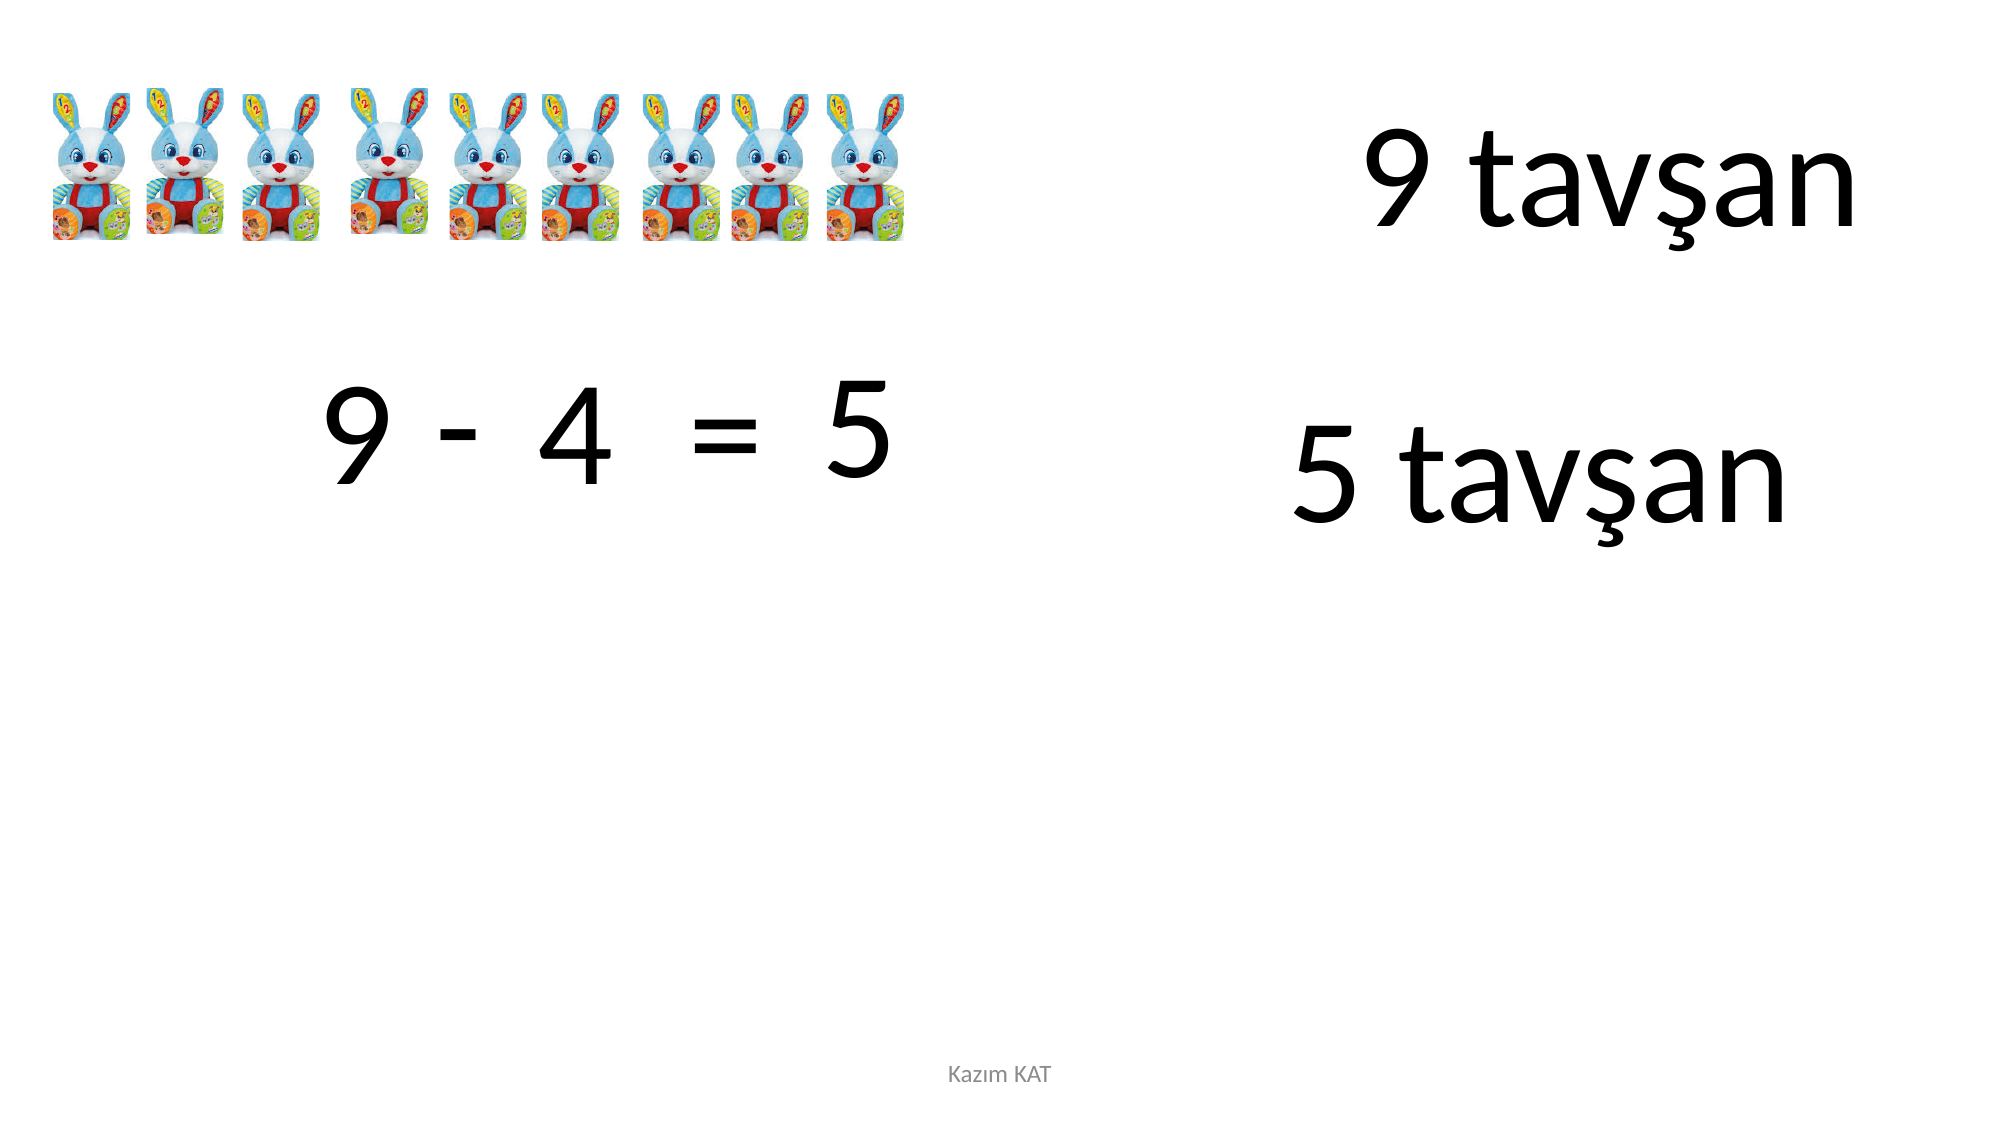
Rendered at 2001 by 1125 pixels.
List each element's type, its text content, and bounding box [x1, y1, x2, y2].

text_box 5 tavşan [1272, 365, 1930, 561]
picture [242, 94, 320, 241]
text_box 5 [806, 319, 901, 515]
text_box - [420, 319, 530, 515]
picture [642, 94, 720, 241]
text_box 9 [302, 326, 462, 522]
picture [52, 93, 131, 240]
picture [146, 88, 224, 234]
picture [350, 88, 429, 234]
picture [826, 94, 904, 241]
picture [542, 94, 620, 241]
picture [731, 94, 809, 241]
text_box 4 [522, 326, 674, 522]
text_box = [674, 326, 784, 522]
picture [449, 93, 527, 240]
footer Kazım KAT [662, 1042, 1338, 1103]
text_box 9 tavşan [1342, 69, 2000, 264]
